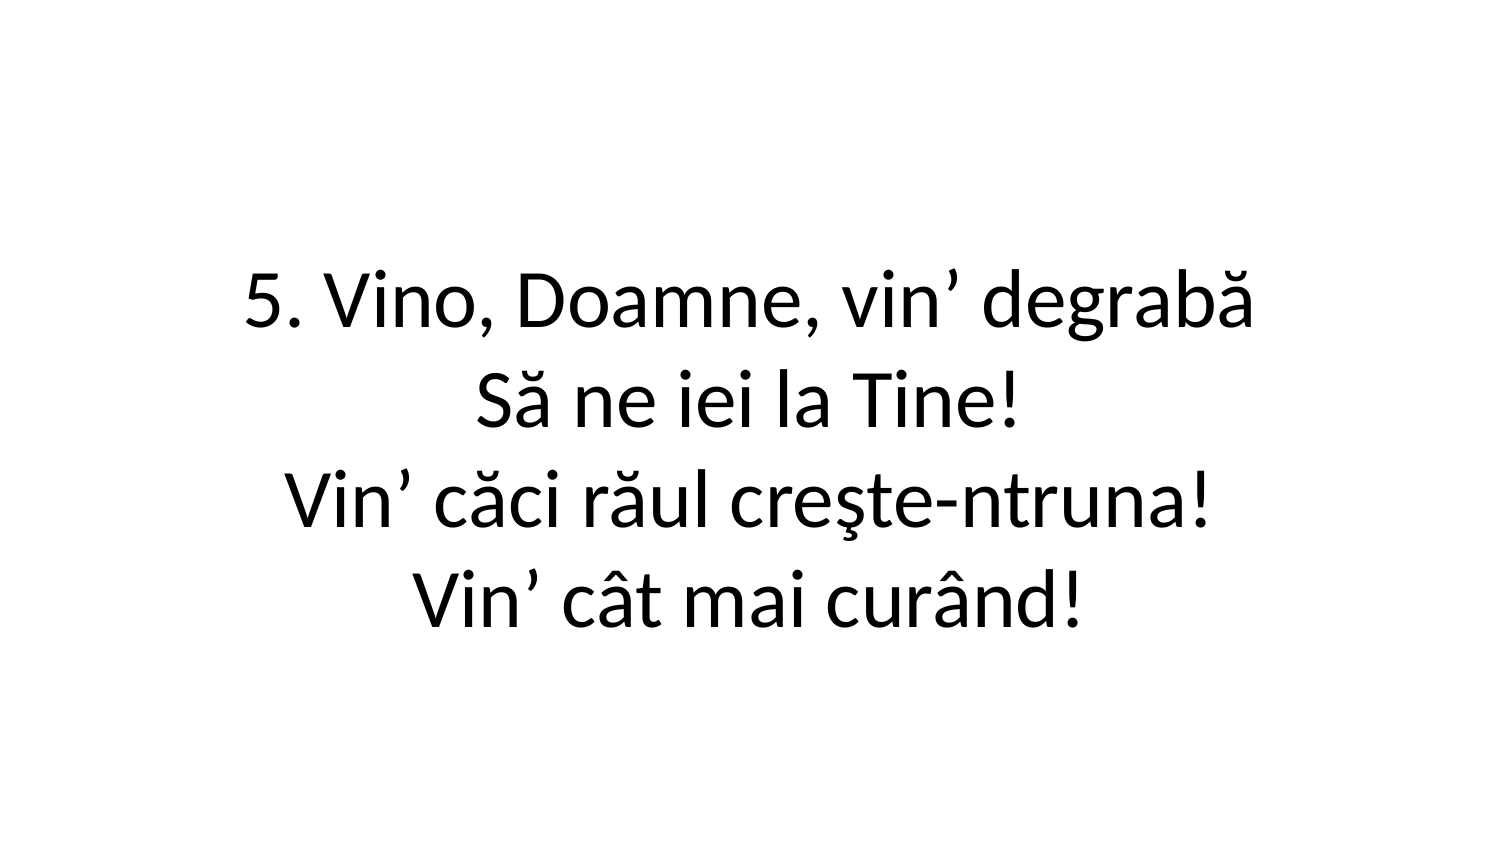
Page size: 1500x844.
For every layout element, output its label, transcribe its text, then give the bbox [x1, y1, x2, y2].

text_box 5. Vino, Doamne, vin’ degrabă Să ne iei la Tine! Vin’ căci răul creşte-ntruna! Vin’ cât mai curând! [227, 192, 1273, 652]
